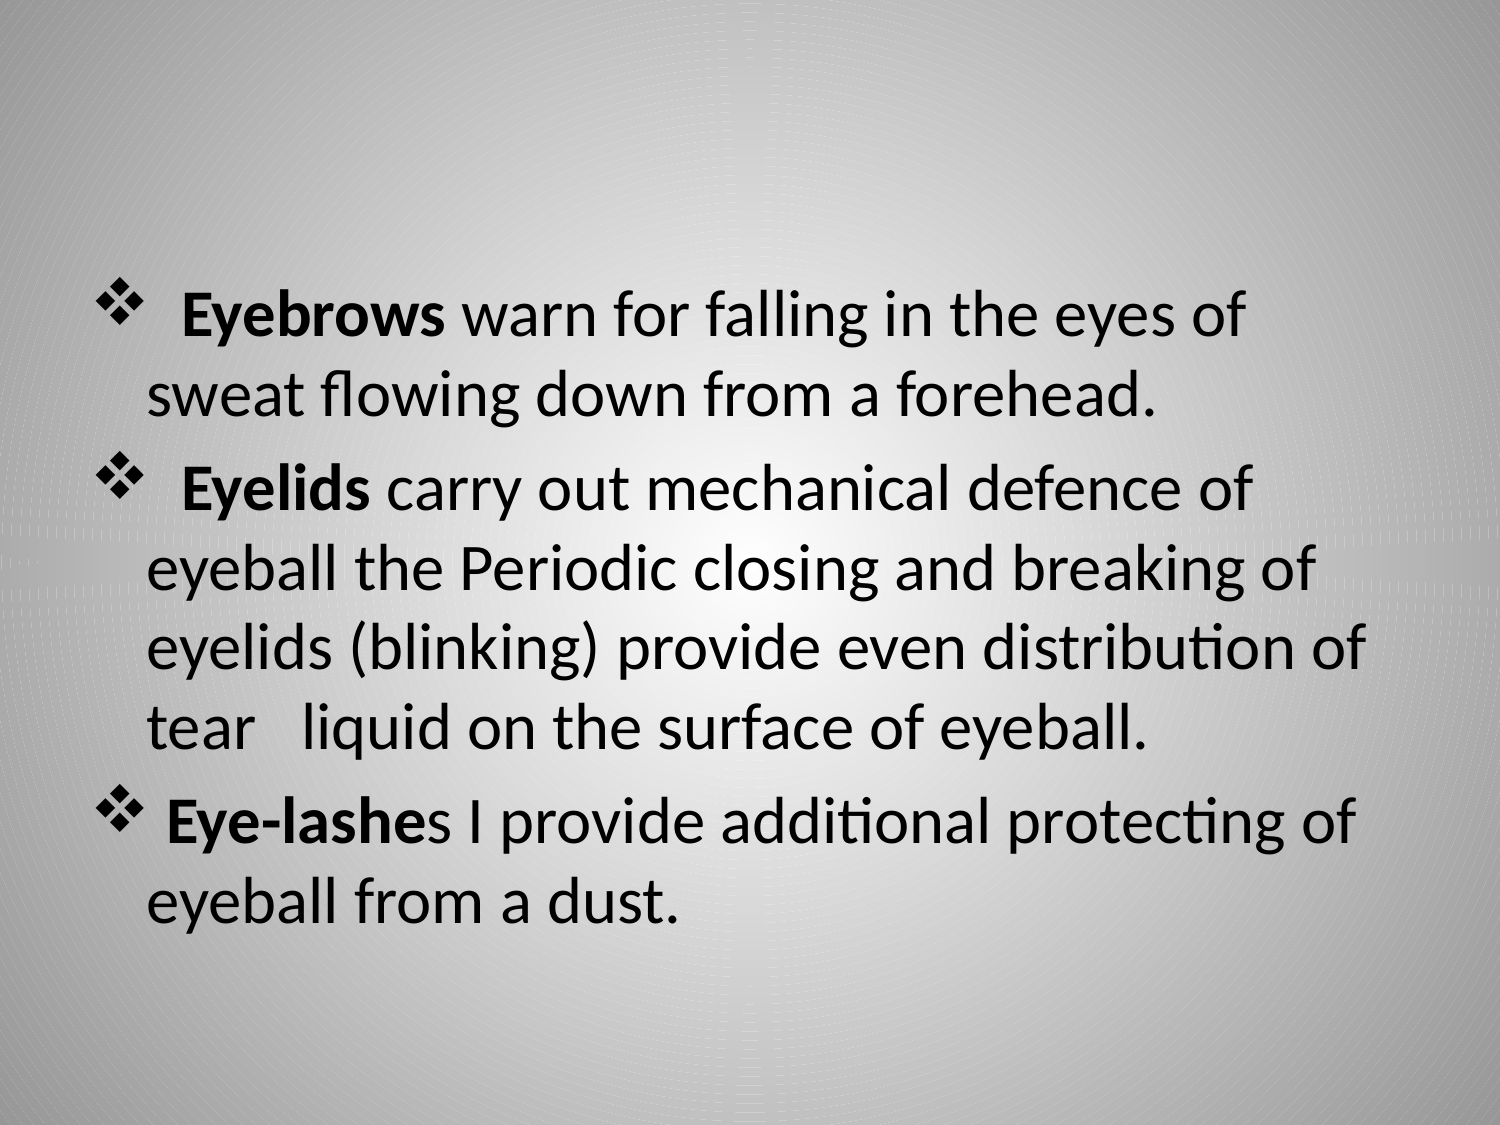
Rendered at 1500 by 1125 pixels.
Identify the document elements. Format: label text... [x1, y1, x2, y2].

list Eyebrows warn for falling in the eyes of sweat flowing down from a forehead. Eyelids carry out mechanical defence of eyeball the Periodic closing and breaking of eyelids (blinking) provide even distribution of tear liquid on the surface of eyeball. Eye-lashes I provide additional protecting of eyeball from a dust. [75, 262, 1425, 1005]
